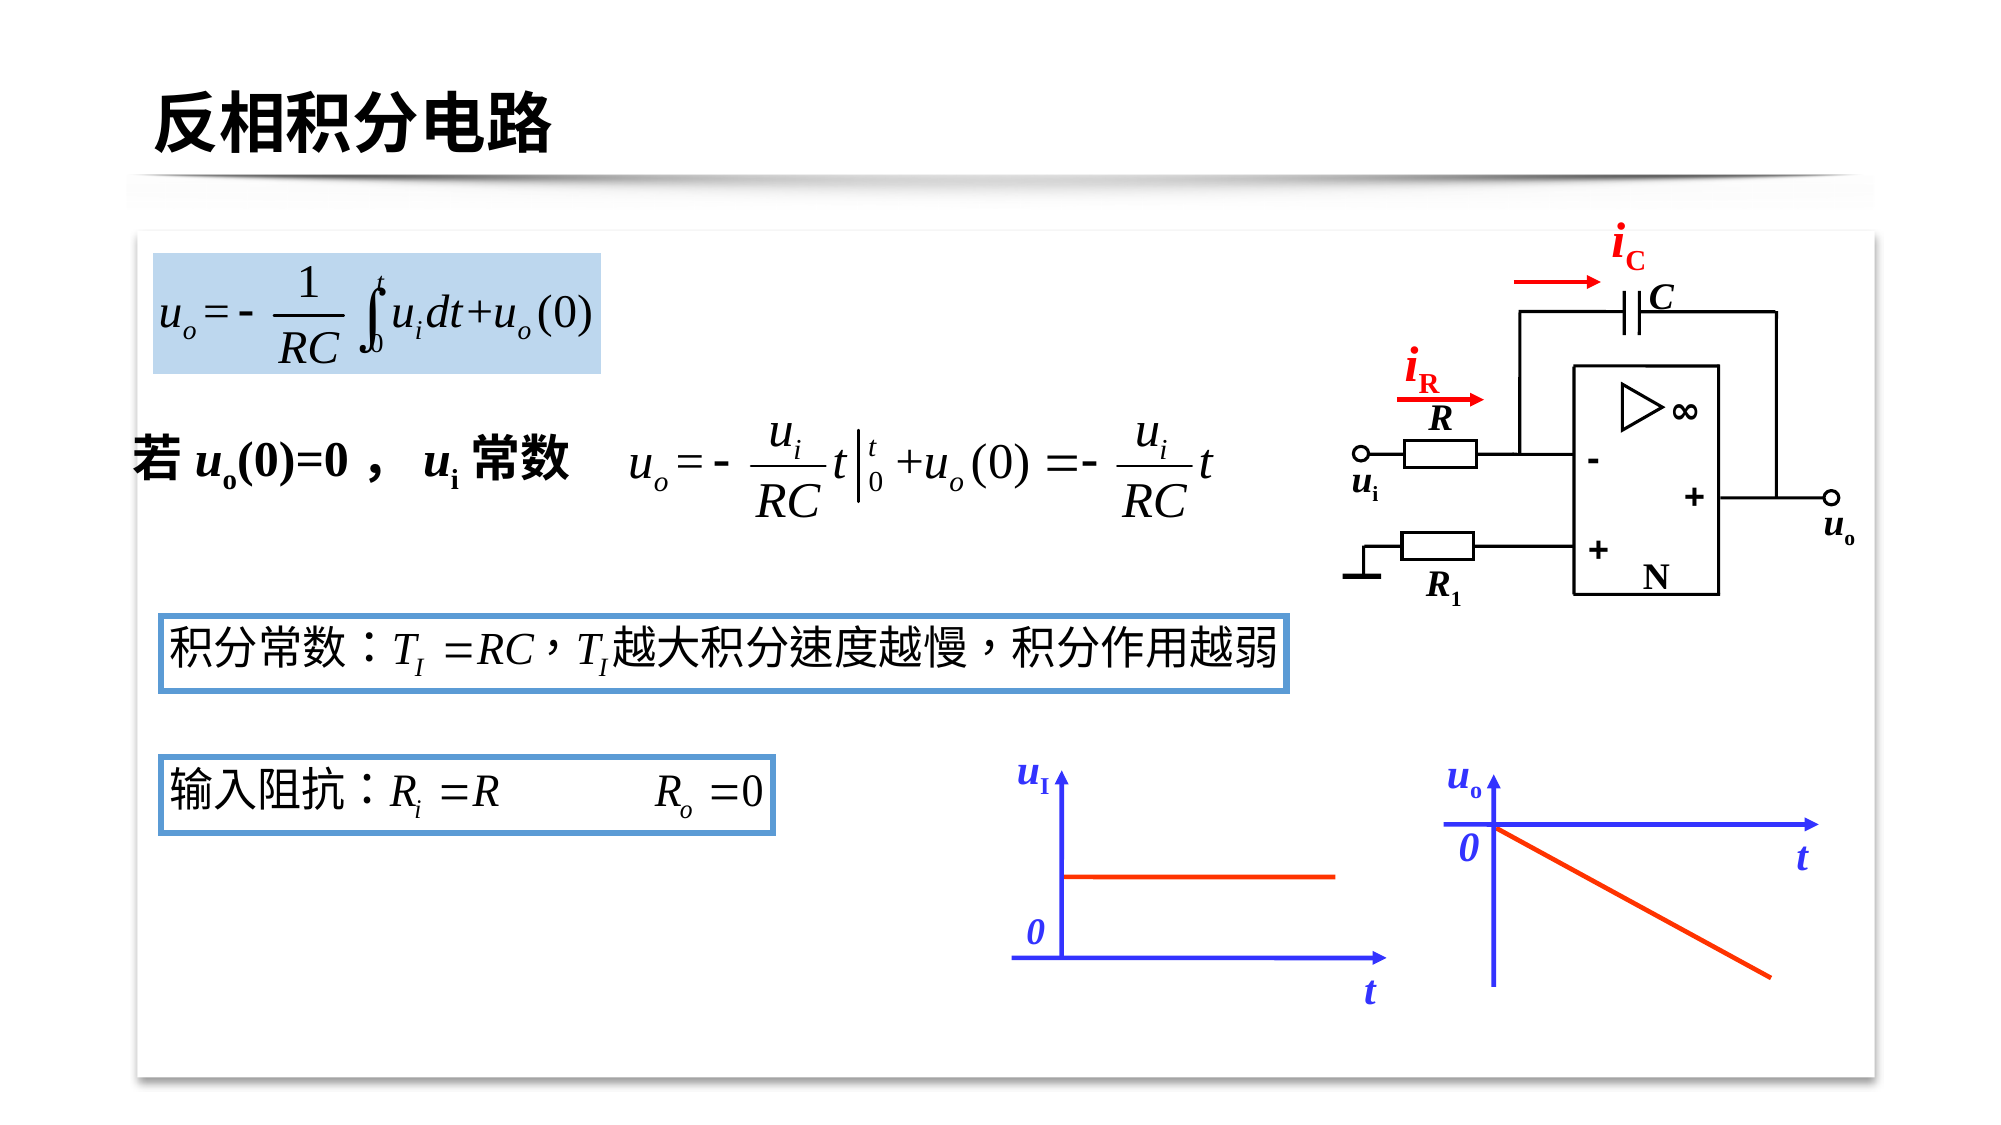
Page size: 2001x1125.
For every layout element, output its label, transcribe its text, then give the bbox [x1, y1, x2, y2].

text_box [1001, 735, 1391, 1021]
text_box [164, 760, 771, 830]
picture [127, 175, 1874, 211]
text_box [152, 252, 602, 375]
text_box iC [1596, 200, 1662, 271]
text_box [1431, 739, 1823, 987]
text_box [164, 618, 1284, 688]
text_box 若uo(0)=0，ui常数 [118, 419, 586, 503]
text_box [1342, 271, 1863, 615]
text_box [622, 399, 1224, 529]
title 反相积分电路 [137, 77, 1863, 175]
